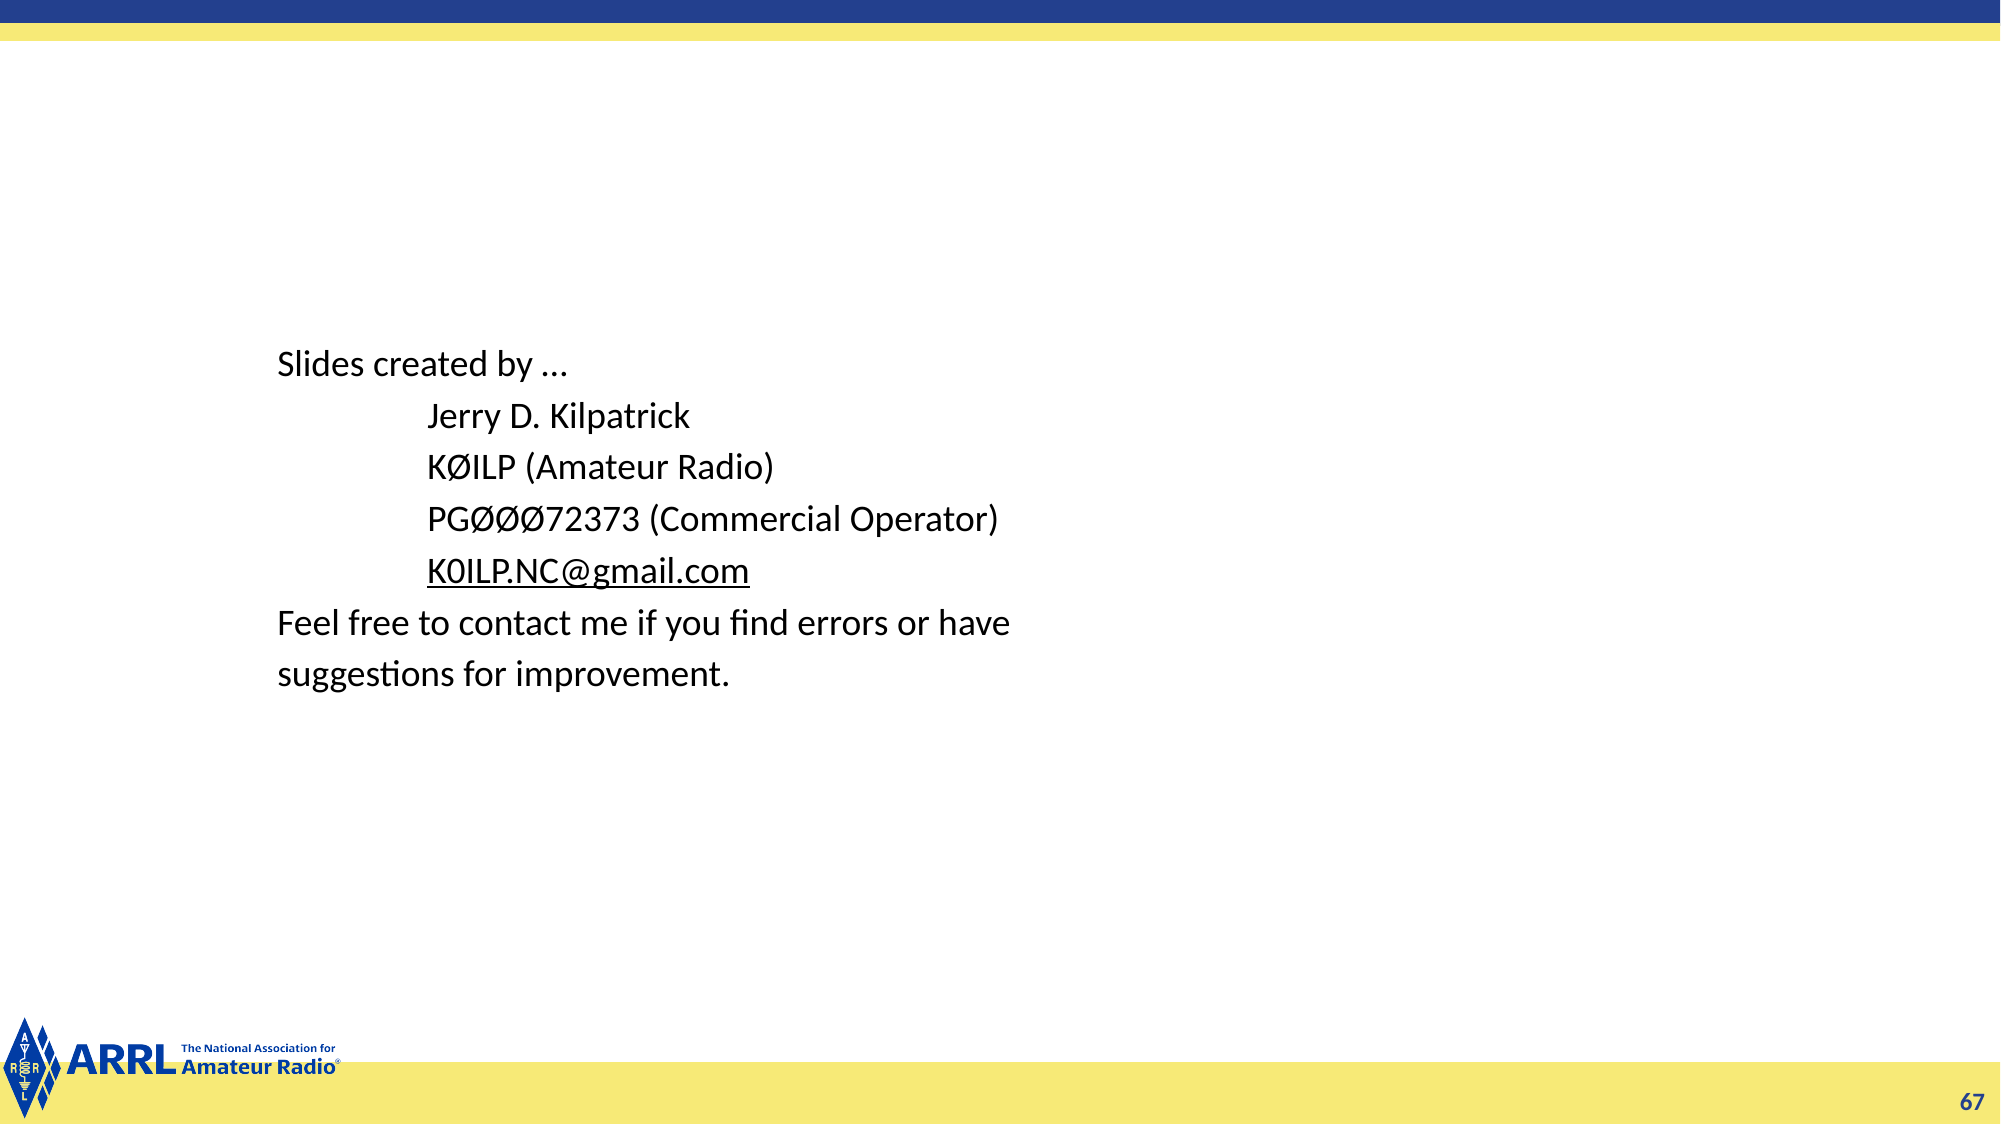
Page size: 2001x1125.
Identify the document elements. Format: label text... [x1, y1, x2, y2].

picture [1, 1015, 342, 1121]
text_box Slides created by … Jerry D. Kilpatrick KØILP (Amateur Radio) PGØØØ72373 (Commercial Operator) K0ILP.NC@gmail.com Feel free to contact me if you find errors or have suggestions for improvement. [262, 324, 1113, 702]
